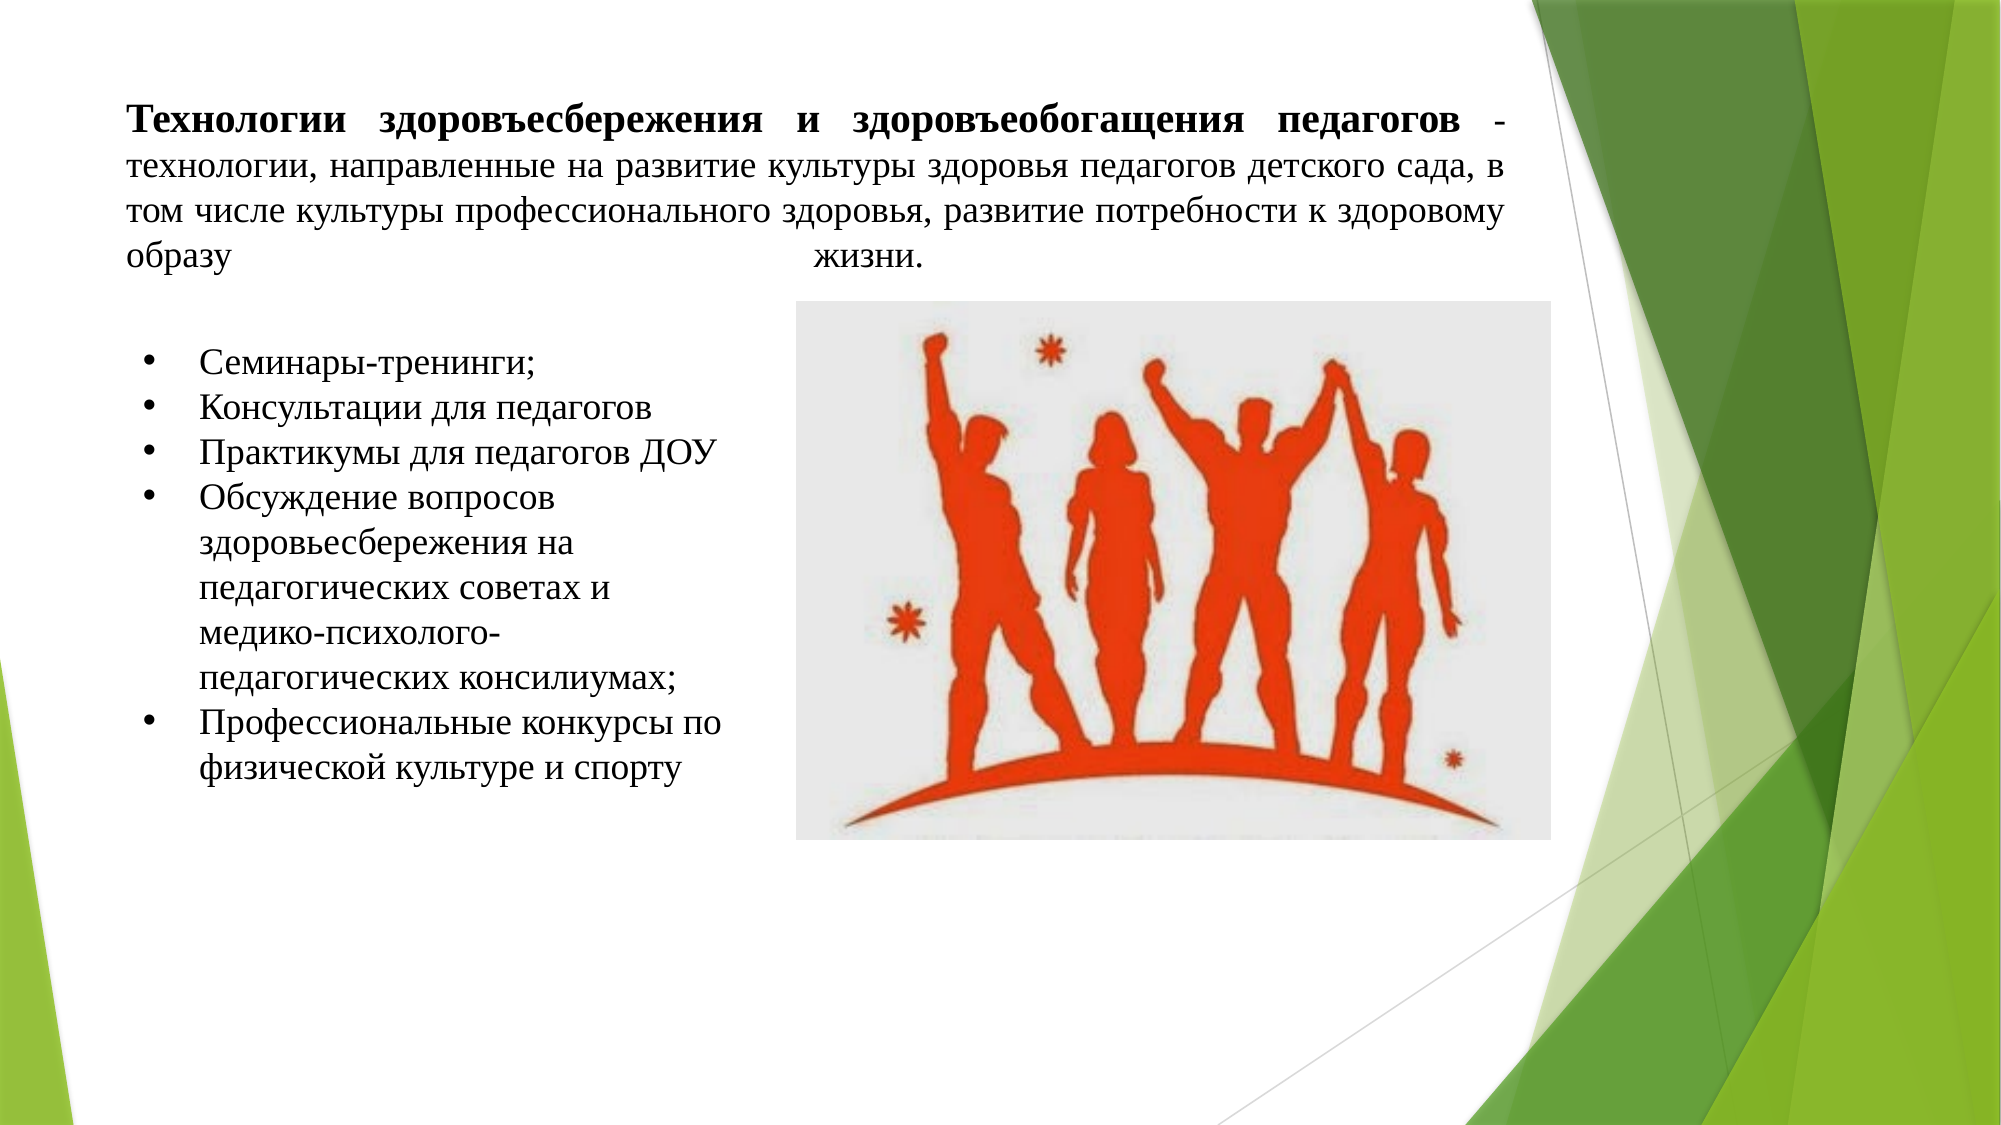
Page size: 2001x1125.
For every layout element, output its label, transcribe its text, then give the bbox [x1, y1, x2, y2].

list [796, 300, 1552, 841]
text_box Семинары-тренинги; Консультации для педагогов Практикумы для педагогов ДОУ Обсуждение вопросов здоровьесбережения на педагогических советах и медико-психолого-педагогических консилиумах; Профессиональные конкурсы по физической культуре и спорту [128, 329, 754, 835]
title Технологии здоровъесбережения и здоровъеобогащения педагогов - технологии, направленные на развитие культуры здоровья педагогов детского сада, в том числе культуры профессионального здоровья, развитие потребности к здоровому образу жизни. [111, 82, 1522, 300]
